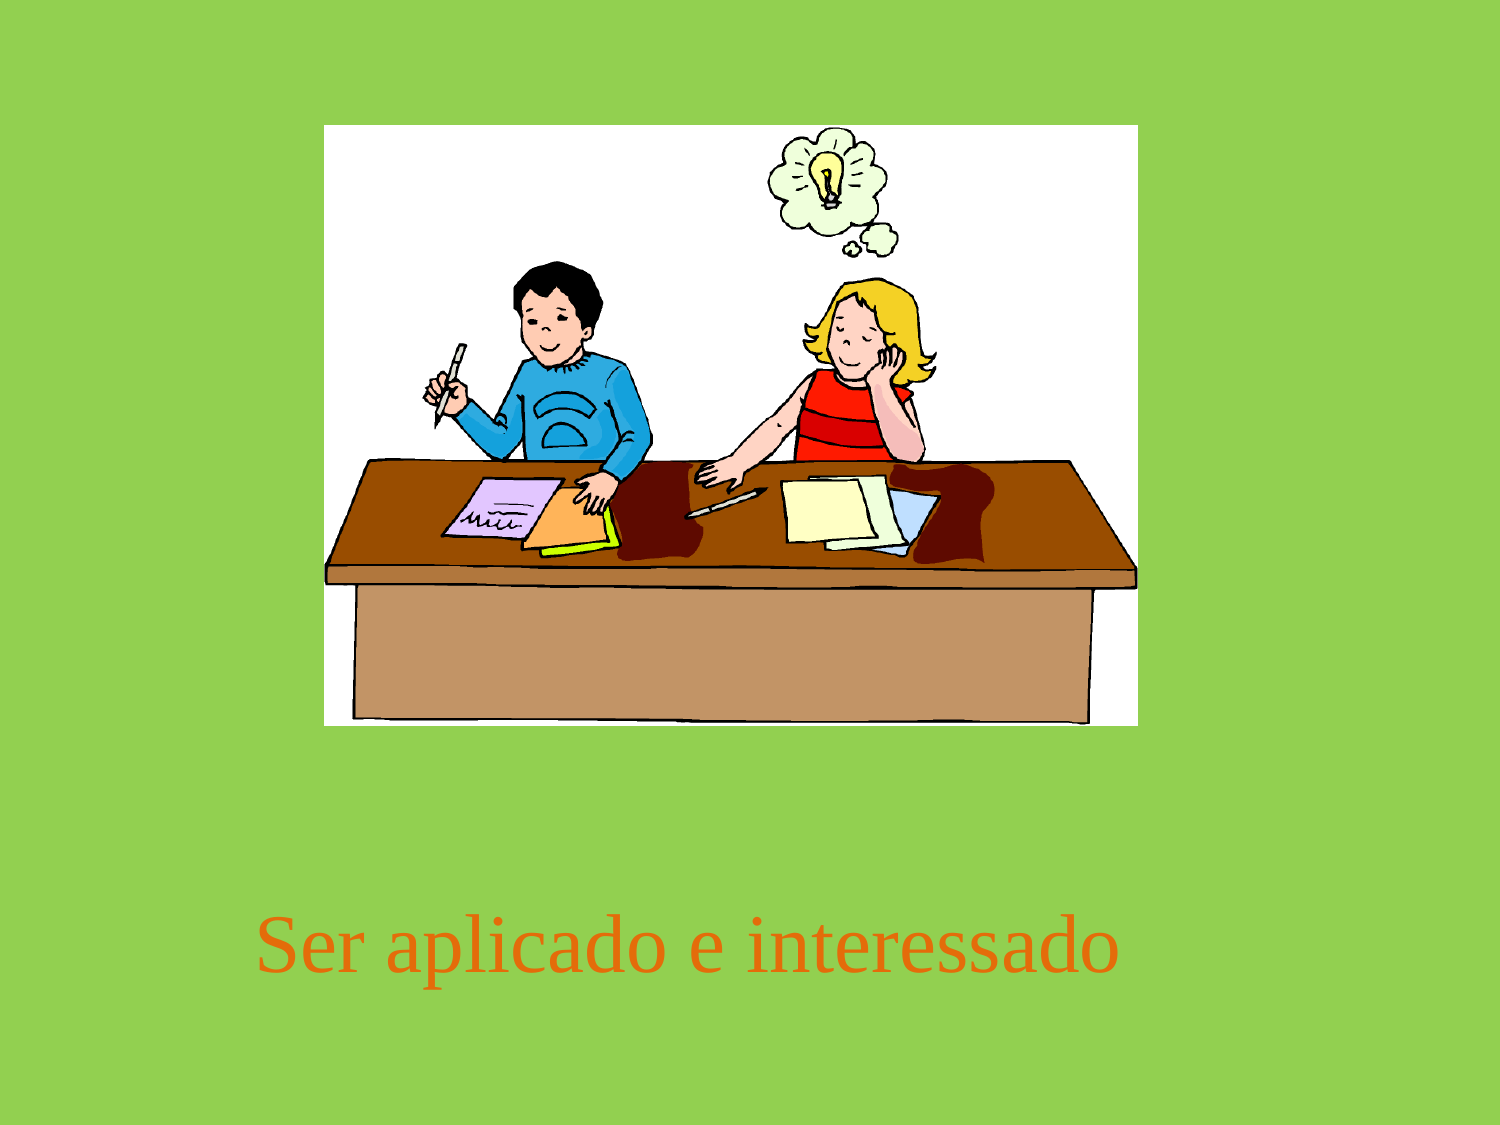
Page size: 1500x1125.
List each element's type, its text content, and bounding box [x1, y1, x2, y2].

picture [324, 125, 1138, 726]
text_box Ser aplicado e interessado [230, 881, 1199, 997]
